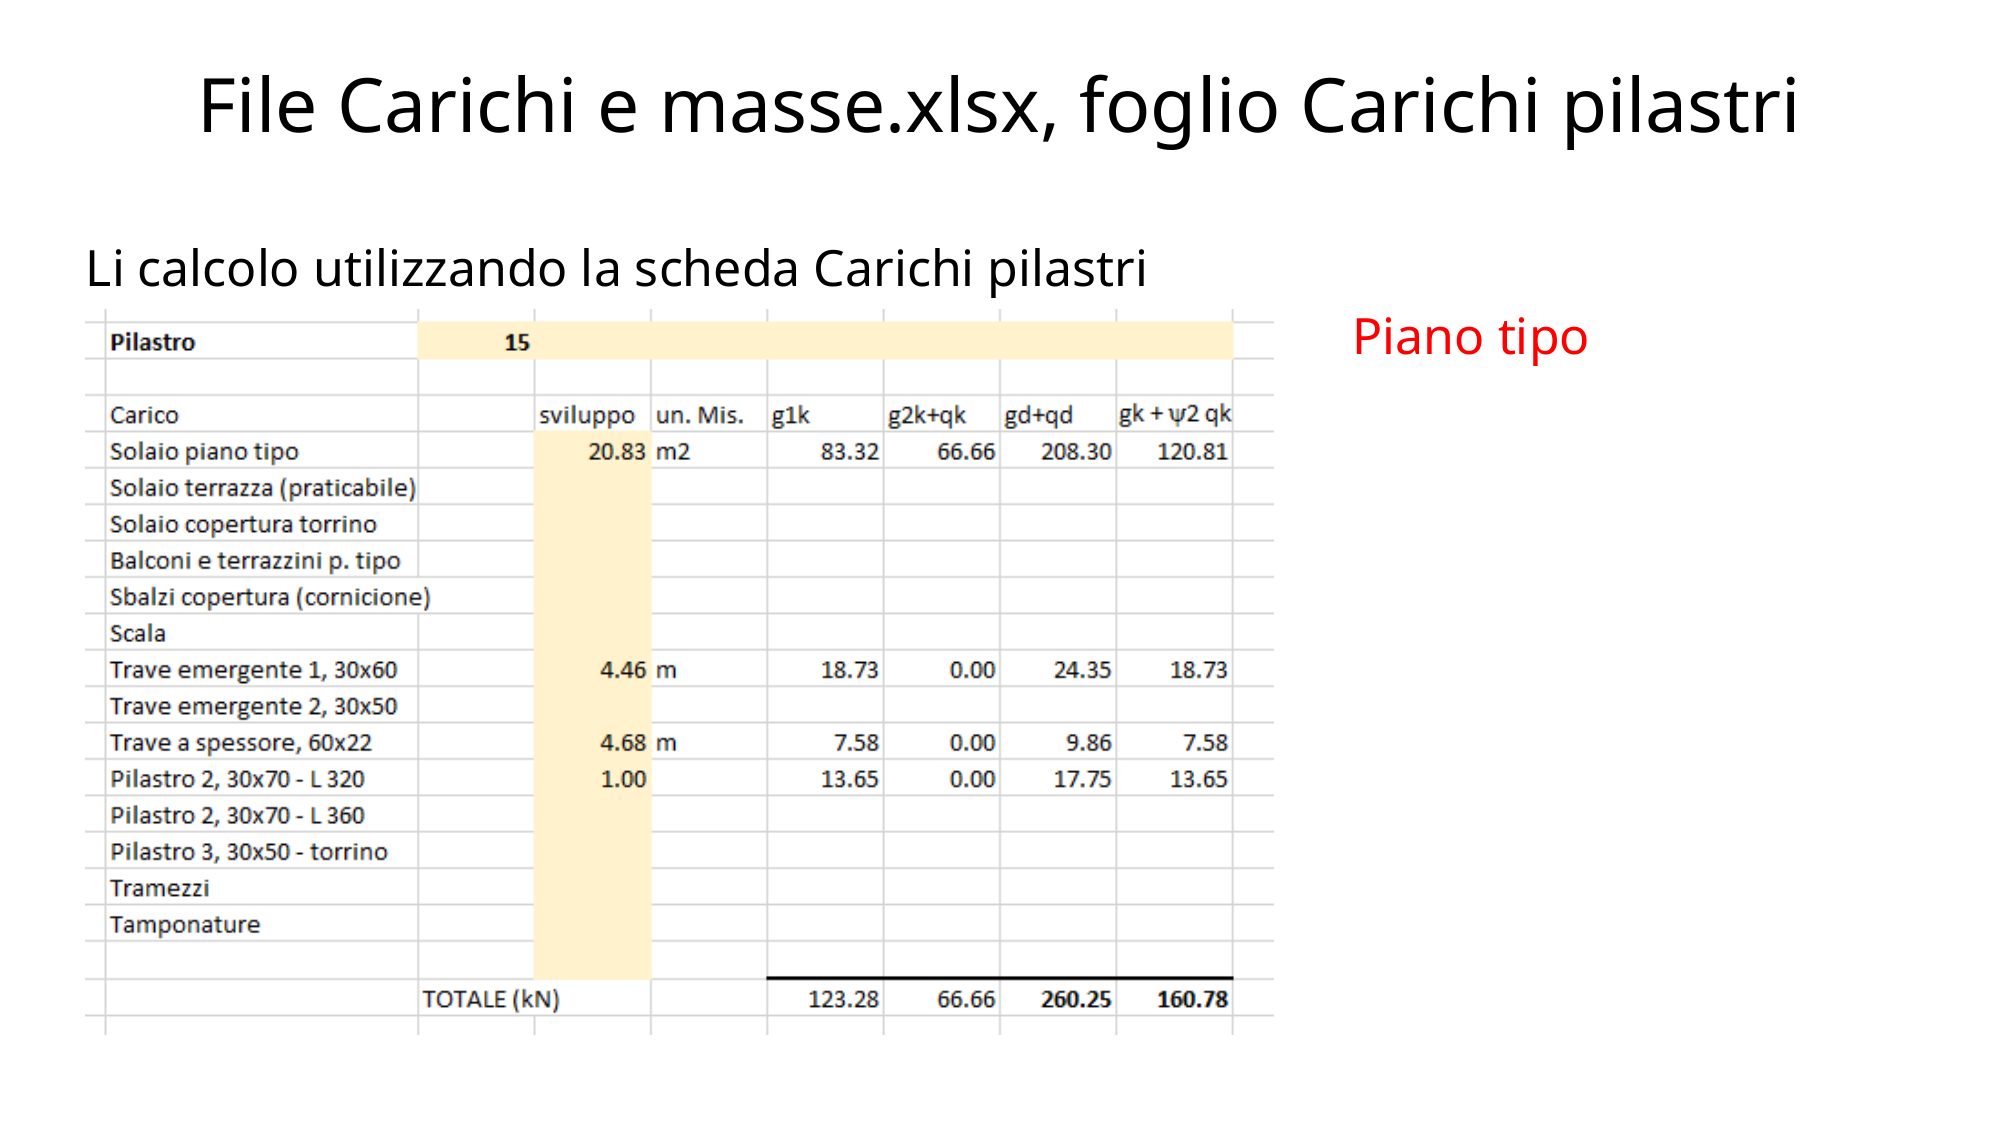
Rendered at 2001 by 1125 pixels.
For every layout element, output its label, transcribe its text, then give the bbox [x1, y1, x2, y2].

text_box Li calcolo utilizzando la scheda Carichi pilastri [70, 236, 1902, 310]
text_box Piano tipo [1338, 310, 1788, 384]
title File Carichi e masse.xlsx, foglio Carichi pilastri [137, 0, 1863, 218]
picture [85, 309, 1274, 1035]
